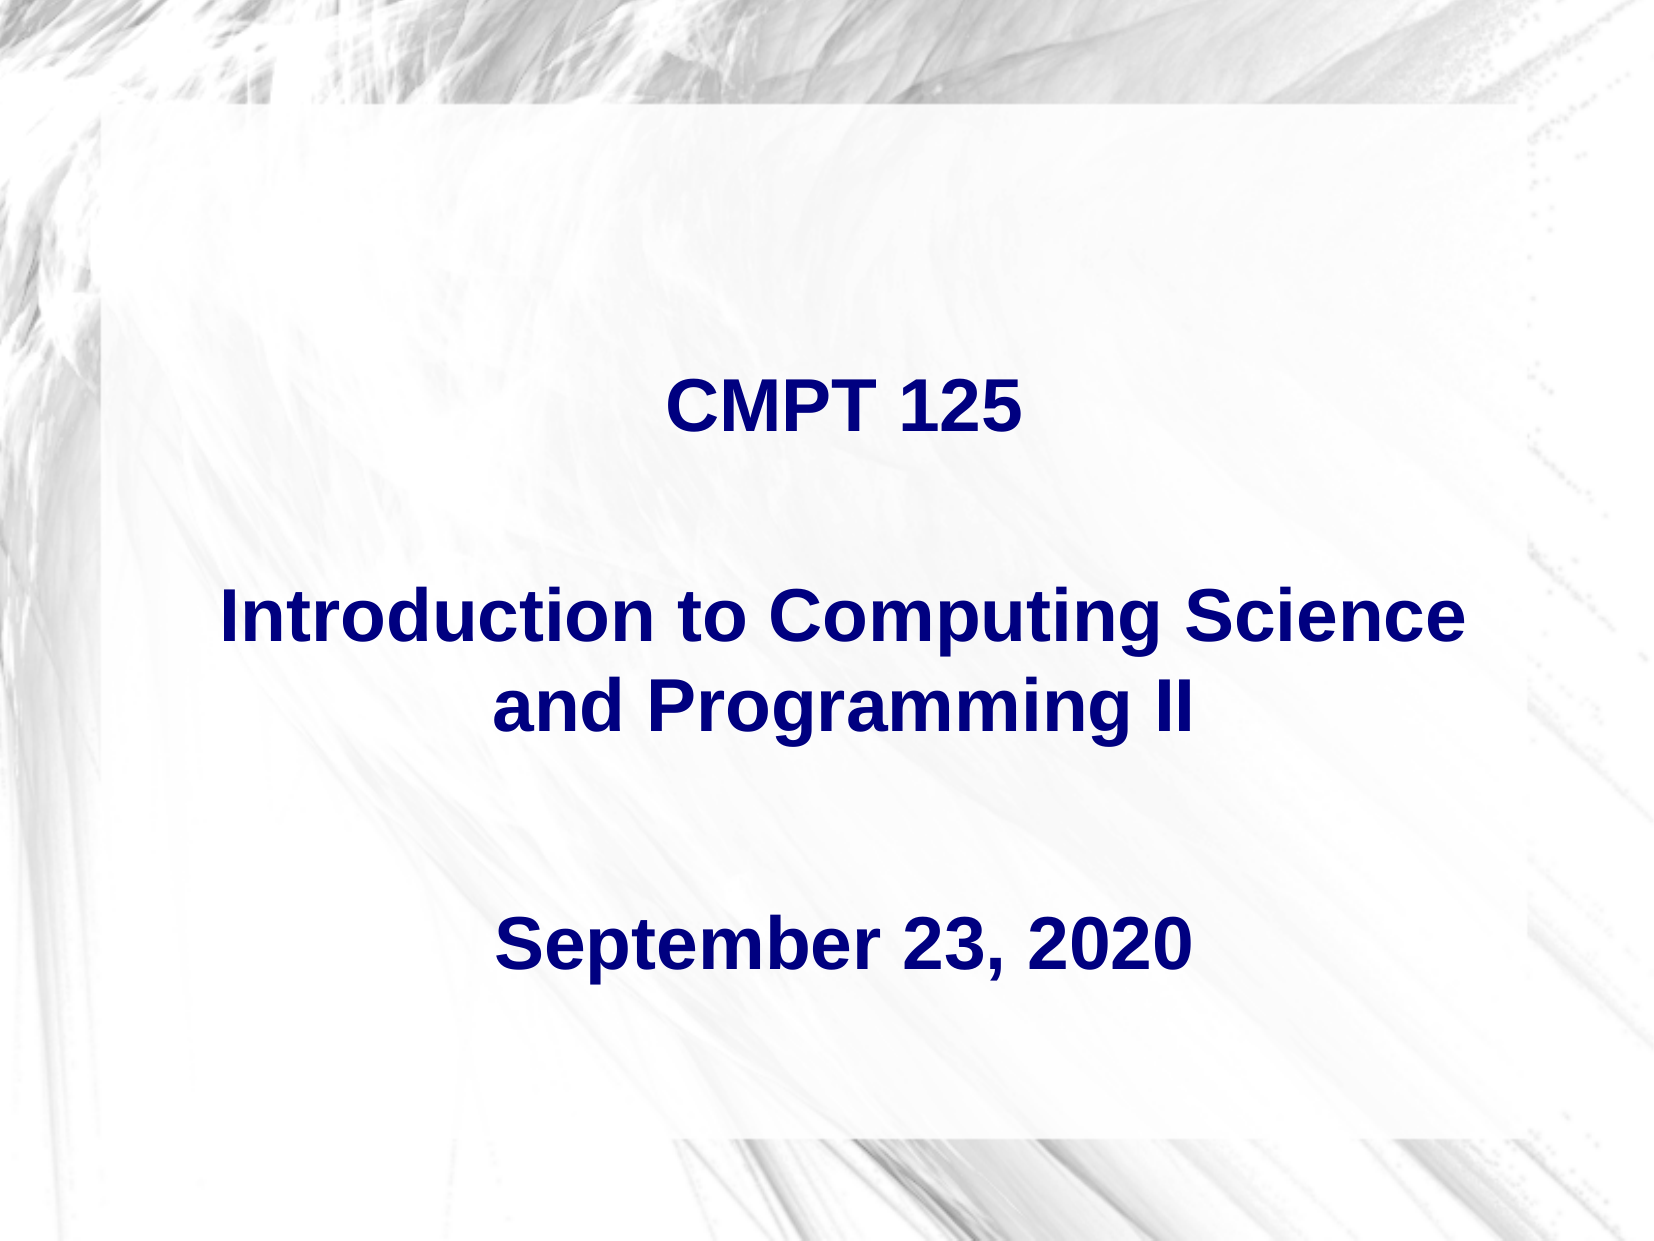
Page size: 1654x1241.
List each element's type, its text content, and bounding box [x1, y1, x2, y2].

picture [0, 0, 1654, 1241]
list CMPT 125 Introduction to Computing Science and Programming II September 23, 2020 [118, 237, 1571, 1224]
